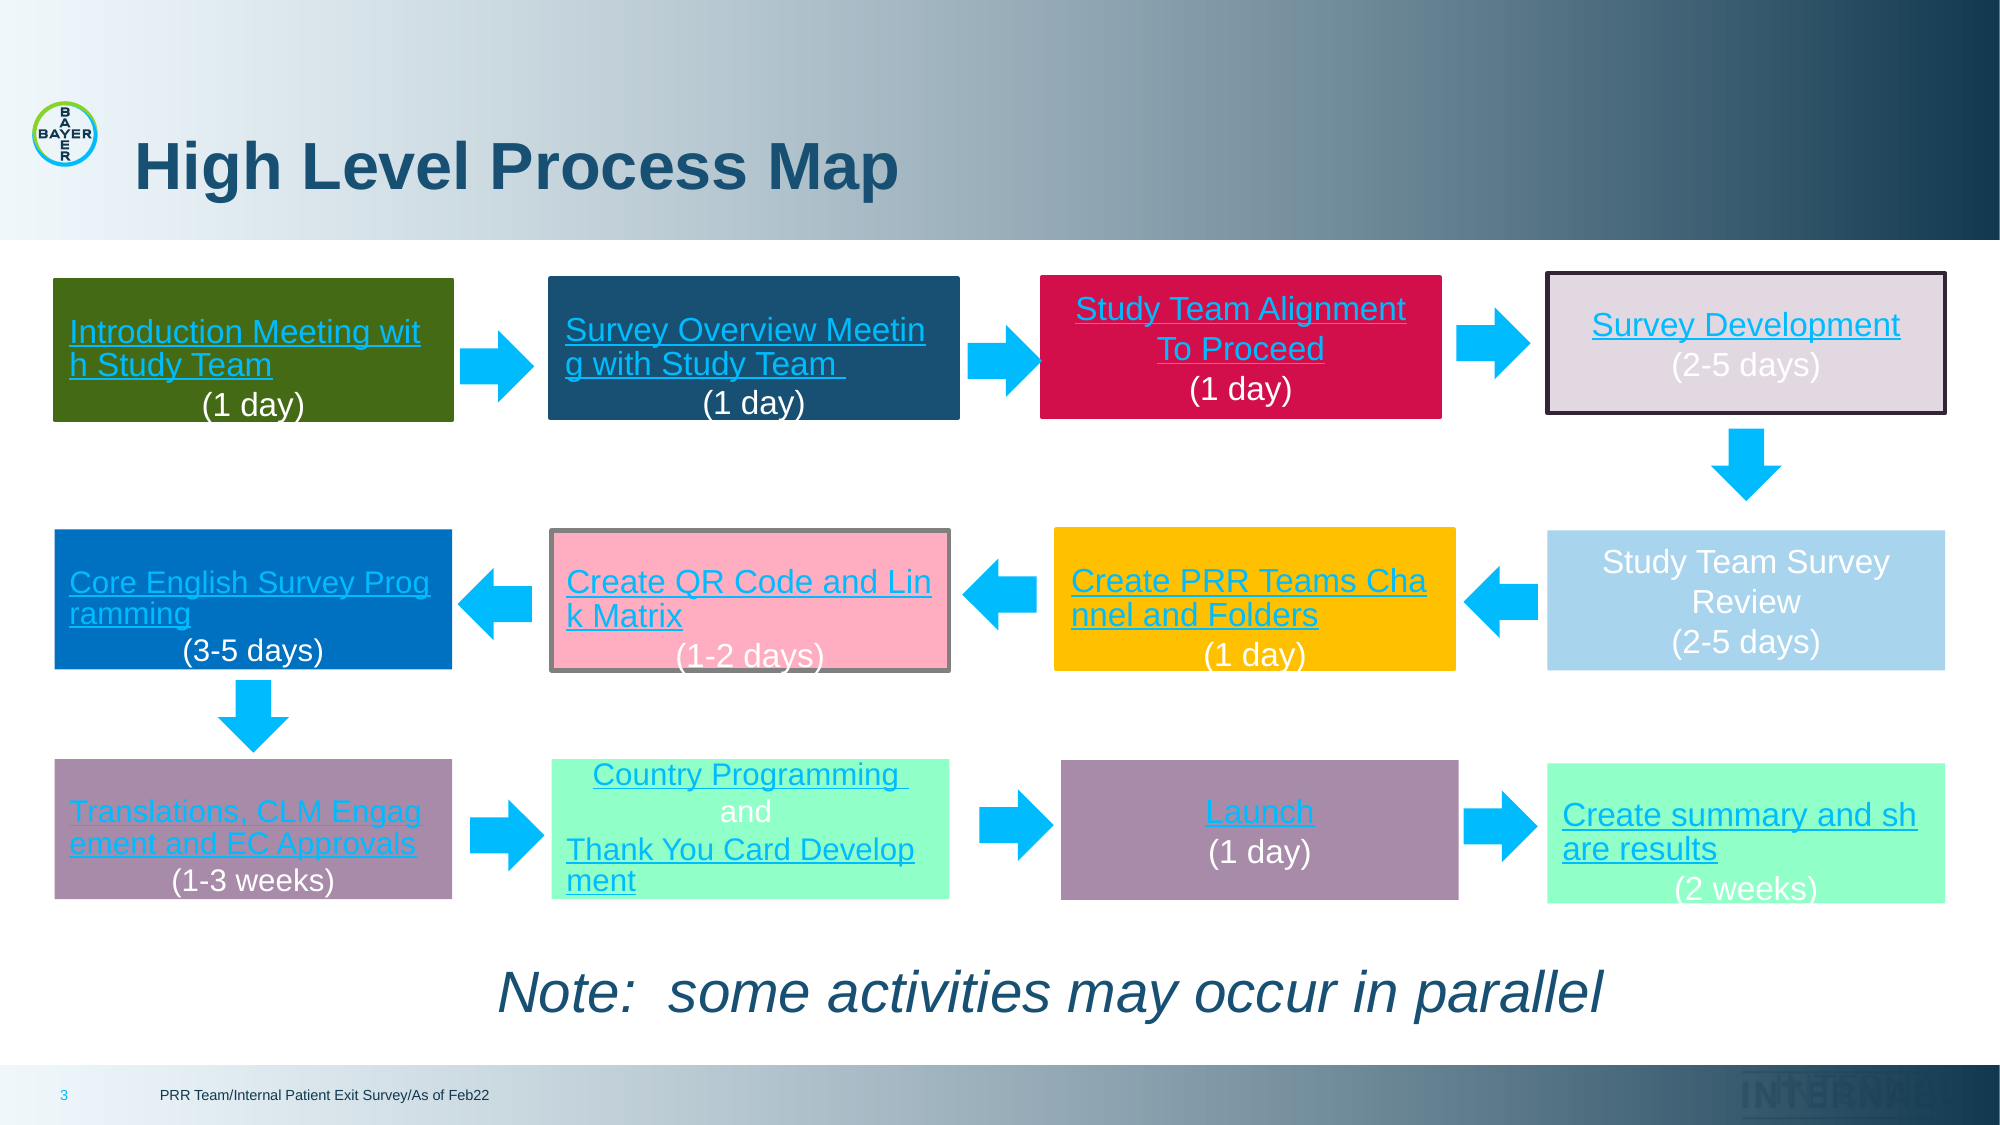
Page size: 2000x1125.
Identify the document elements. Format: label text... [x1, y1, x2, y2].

text_box Note: some activities may occur in parallel [497, 953, 1848, 1062]
text_box [1461, 788, 1540, 865]
text_box Study Team Alignment To Proceed (1 day) [1040, 275, 1442, 419]
text_box Translations, CLM Engagement and EC Approvals (1-3 weeks) [53, 757, 454, 901]
text_box [1708, 426, 1784, 504]
text_box Core English Survey Programming (3-5 days) [53, 527, 454, 671]
text_box [455, 566, 534, 643]
title High Level Process Map [134, 63, 1901, 204]
text_box Create QR Code and Link Matrix (1-2 days) [549, 528, 951, 673]
text_box Introduction Meeting with Study Team (1 day) [53, 278, 454, 422]
text_box [457, 328, 537, 405]
text_box Create summary and share results (2 weeks) [1545, 761, 1947, 905]
text_box Study Team Survey Review (2-5 days) [1545, 528, 1947, 672]
text_box [960, 556, 1039, 633]
text_box Launch (1 day) [1059, 758, 1461, 902]
text_box Country Programming and Thank You Card Development (3-5 days) [550, 757, 951, 901]
picture [64, 105, 82, 112]
text_box Survey Development (2-5 days) [1545, 271, 1947, 415]
text_box [1461, 563, 1540, 640]
text_box [965, 322, 1045, 399]
text_box [1454, 305, 1533, 382]
text_box [977, 787, 1056, 864]
text_box Survey Overview Meeting with Study Team (1 day) [548, 276, 960, 420]
text_box [468, 797, 547, 874]
slide_number 3 [32, 1085, 97, 1104]
text_box Create PRR Teams Channel and Folders (1 day) [1054, 527, 1456, 671]
text_box [216, 678, 291, 755]
footer PRR Team/Internal Patient Exit Survey/As of Feb22 [159, 1085, 1578, 1104]
